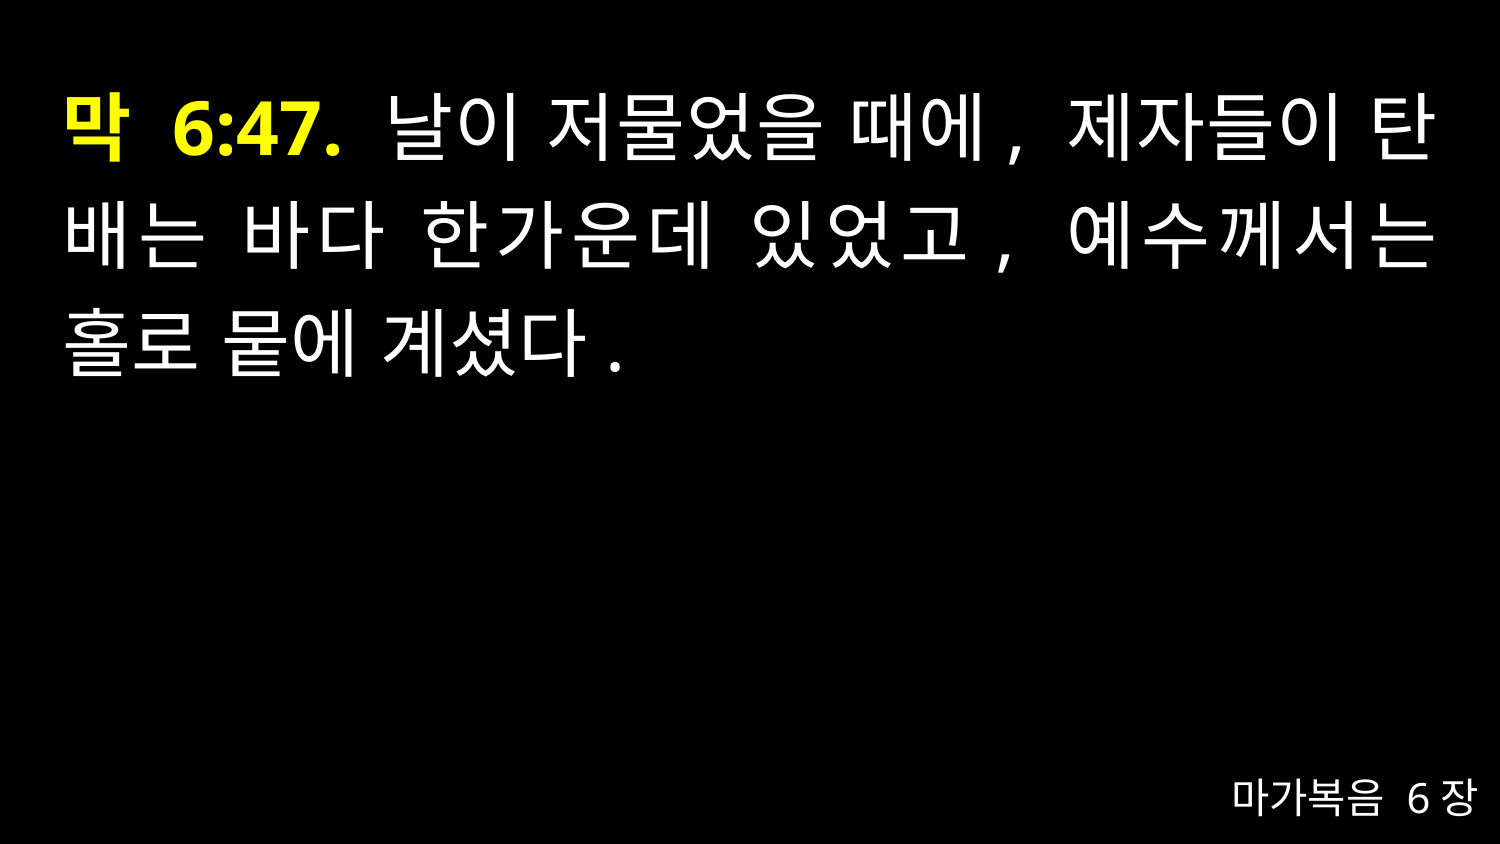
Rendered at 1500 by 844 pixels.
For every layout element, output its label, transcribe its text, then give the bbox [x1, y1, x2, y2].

subtitle 마가복음 6장 [916, 770, 1500, 844]
title 막 6:47. 날이 저물었을 때에, 제자들이 탄 배는 바다 한가운데 있었고, 예수께서는 홀로 뭍에 계셨다. [0, 0, 1500, 844]
